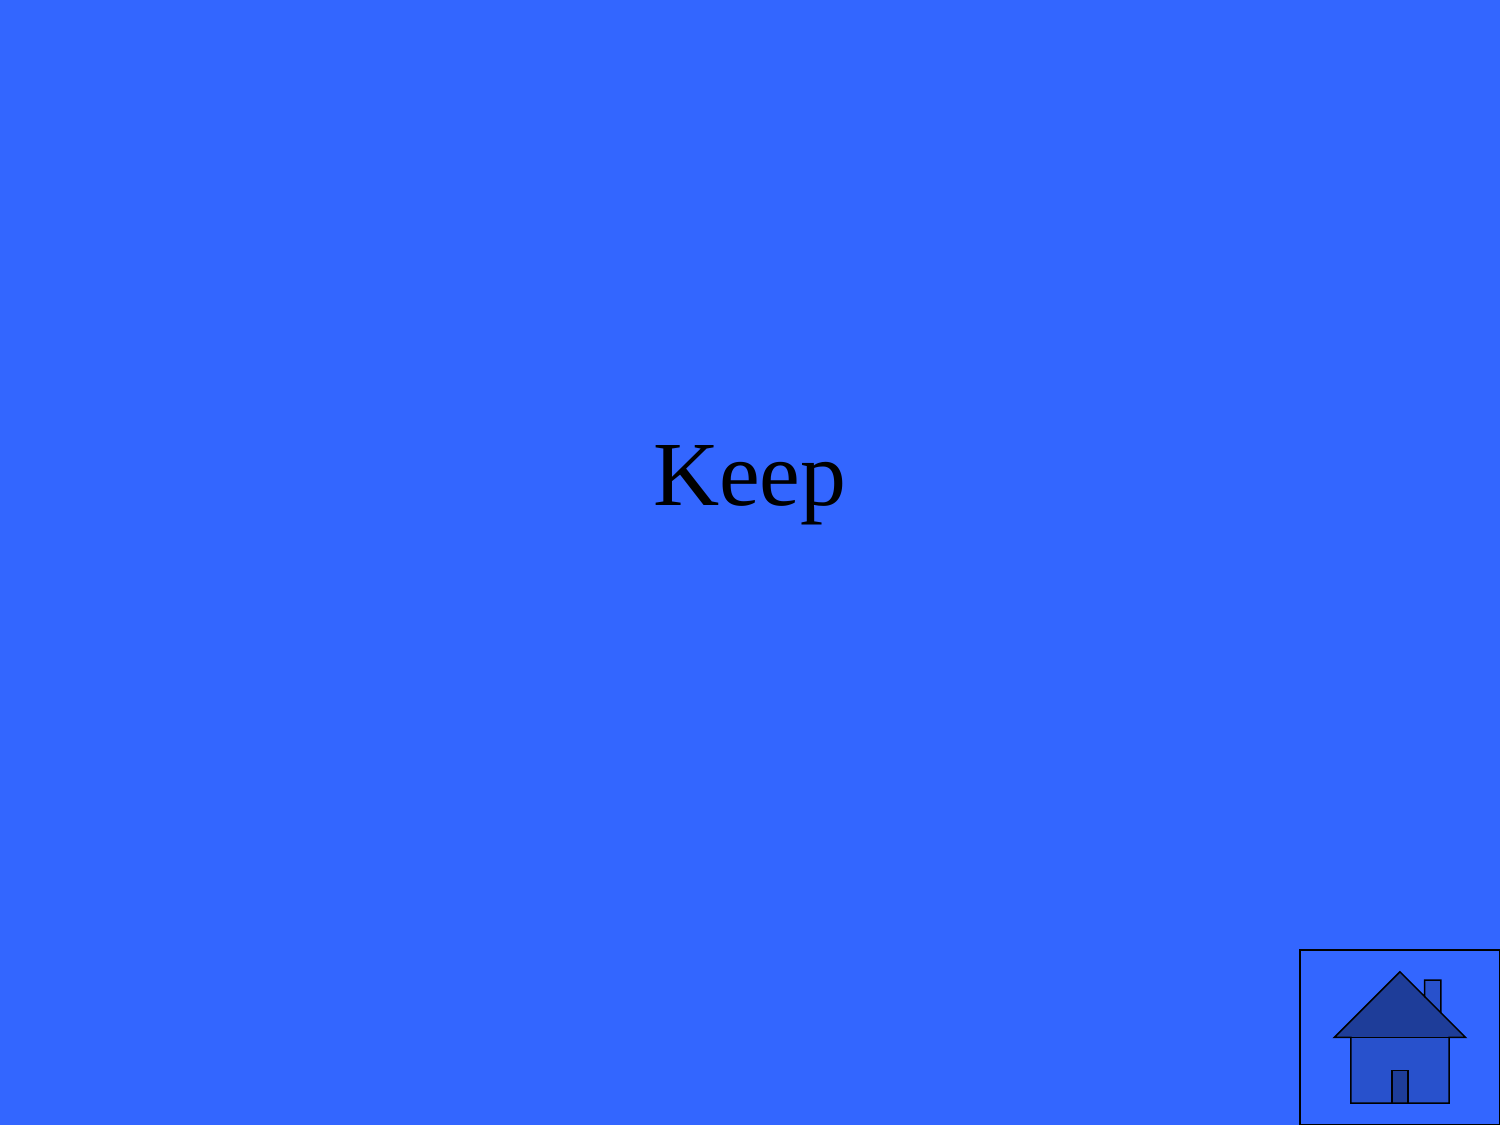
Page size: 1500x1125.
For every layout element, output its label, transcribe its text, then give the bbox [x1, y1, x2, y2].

text_box [1299, 950, 1500, 1125]
title Keep [112, 374, 1388, 563]
